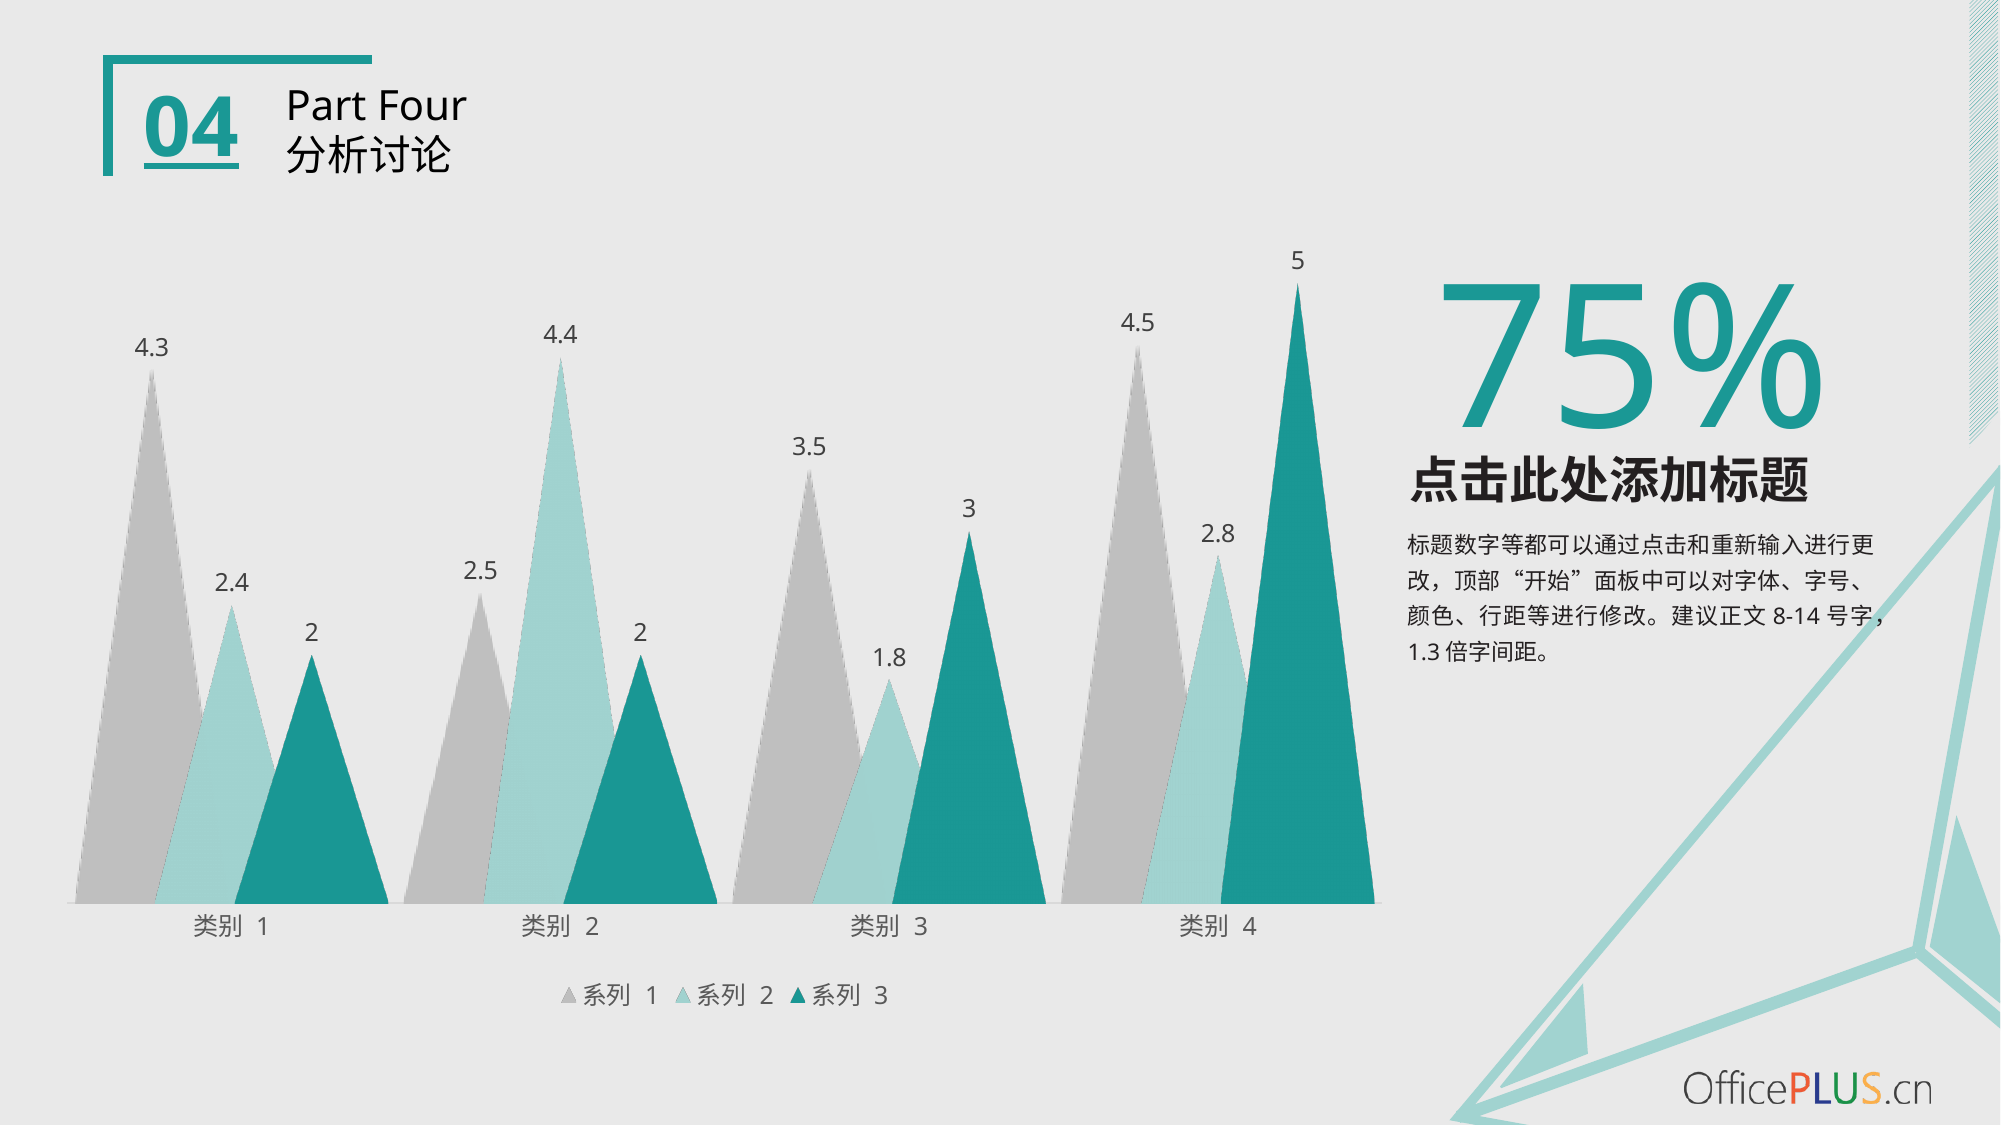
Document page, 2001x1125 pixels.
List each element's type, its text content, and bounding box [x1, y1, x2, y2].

text_box 75% [1420, 219, 1846, 441]
text_box 04 [128, 66, 271, 141]
text_box 点击此处添加标题 [1410, 441, 1870, 515]
picture [1684, 1070, 1931, 1104]
text_box Part Four 分析讨论 [270, 71, 631, 141]
text_box 标题数字等都可以通过点击和重新输入进行更改，顶部“开始”面板中可以对字体、字号、颜色、行距等进行修改。建议正文8-14号字，1.3倍字间距。 [1410, 515, 1890, 673]
chart [39, 141, 1410, 1019]
